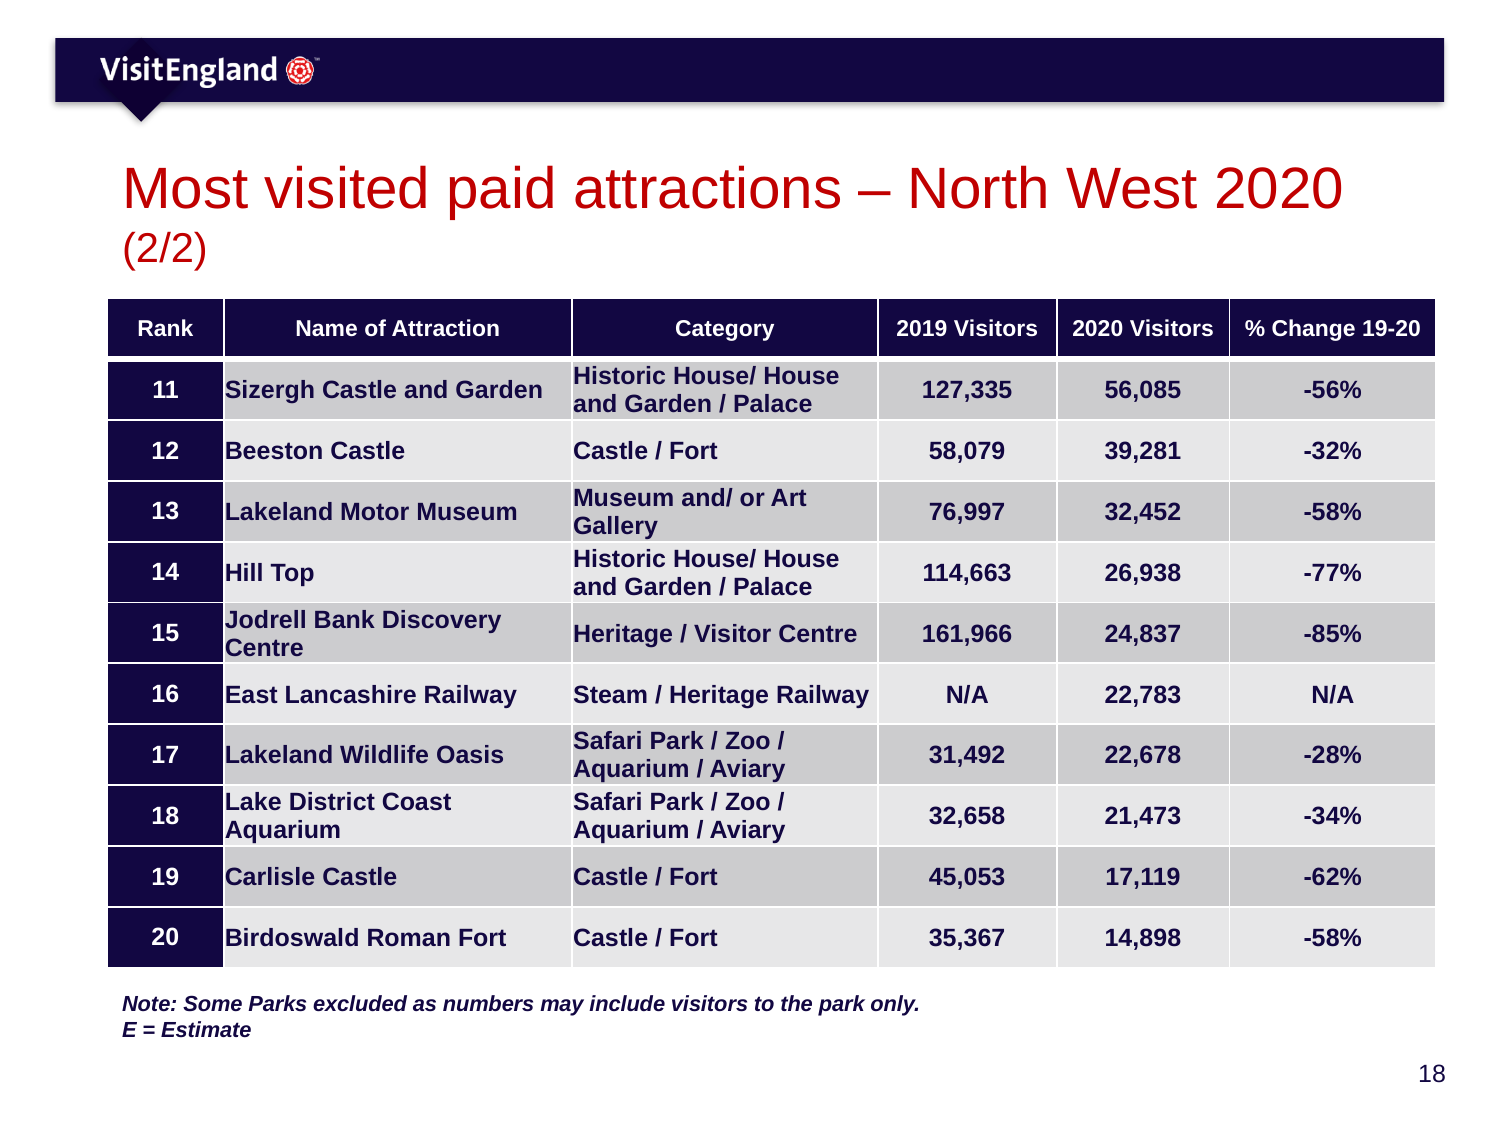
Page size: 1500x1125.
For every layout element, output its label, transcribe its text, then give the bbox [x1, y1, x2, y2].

table_cell Beeston Castle [225, 421, 571, 480]
table_cell Safari Park / Zoo / Aquarium / Aviary [573, 786, 877, 845]
table_cell 20 [108, 908, 223, 967]
table_cell Castle / Fort [573, 847, 877, 906]
table_cell -58% [1230, 482, 1435, 541]
text_box Note: Some Parks excluded as numbers may include visitors to the park only. E = Estimate [107, 982, 1405, 1050]
table_cell Sizergh Castle and Garden [225, 362, 571, 419]
table_cell 26,938 [1058, 543, 1229, 602]
table_cell 161,966 [879, 603, 1056, 662]
table_cell -56% [1230, 362, 1435, 419]
table_cell -28% [1230, 725, 1435, 784]
table_cell East Lancashire Railway [225, 664, 571, 723]
table_cell 14,898 [1058, 908, 1229, 967]
table_cell 39,281 [1058, 421, 1229, 480]
table_cell Lakeland Wildlife Oasis [225, 725, 571, 784]
table_cell 127,335 [879, 362, 1056, 419]
table_cell 21,473 [1058, 786, 1229, 845]
table_cell 14 [108, 543, 223, 602]
table_cell Castle / Fort [573, 908, 877, 967]
table_cell Carlisle Castle [225, 847, 571, 906]
table_cell Steam / Heritage Railway [573, 664, 877, 723]
table_cell -34% [1230, 786, 1435, 845]
table_cell Birdoswald Roman Fort [225, 908, 571, 967]
table_header Name of Attraction [225, 299, 571, 356]
table_cell 35,367 [879, 908, 1056, 967]
table_cell N/A [879, 664, 1056, 723]
table_cell 15 [108, 603, 223, 662]
table_cell 12 [108, 421, 223, 480]
table_cell 17 [108, 725, 223, 784]
table_header 2020 Visitors [1058, 299, 1229, 356]
table_cell -85% [1230, 603, 1435, 662]
table_cell 22,678 [1058, 725, 1229, 784]
table_cell Hill Top [225, 543, 571, 602]
table_cell Castle / Fort [573, 421, 877, 480]
table_cell -32% [1230, 421, 1435, 480]
table_cell 32,452 [1058, 482, 1229, 541]
table_cell Historic House/ House and Garden / Palace [573, 362, 877, 419]
table_cell 13 [108, 482, 223, 541]
table_cell 58,079 [879, 421, 1056, 480]
table_cell -58% [1230, 908, 1435, 967]
table_cell Heritage / Visitor Centre [573, 603, 877, 662]
table_cell Safari Park / Zoo / Aquarium / Aviary [573, 725, 877, 784]
table_cell 19 [108, 847, 223, 906]
title Most visited paid attractions – North West 2020 (2/2) [107, 143, 1445, 276]
table_cell 24,837 [1058, 603, 1229, 662]
table_cell Museum and/ or Art Gallery [573, 482, 877, 541]
table_cell 76,997 [879, 482, 1056, 541]
picture [95, 56, 322, 88]
table_cell 32,658 [879, 786, 1056, 845]
table_cell Lake District Coast Aquarium [225, 786, 571, 845]
table_cell Lakeland Motor Museum [225, 482, 571, 541]
table_cell 18 [108, 786, 223, 845]
table_cell 11 [108, 362, 223, 419]
table_cell 31,492 [879, 725, 1056, 784]
table_cell -62% [1230, 847, 1435, 906]
table_header Category [573, 299, 877, 356]
table_cell 22,783 [1058, 664, 1229, 723]
table_cell 45,053 [879, 847, 1056, 906]
table_cell Historic House/ House and Garden / Palace [573, 543, 877, 602]
table_cell 114,663 [879, 543, 1056, 602]
table_cell N/A [1230, 664, 1435, 723]
table_cell 17,119 [1058, 847, 1229, 906]
table_header 2019 Visitors [879, 299, 1056, 356]
table_cell -77% [1230, 543, 1435, 602]
table_cell 16 [108, 664, 223, 723]
table_cell Jodrell Bank Discovery Centre [225, 603, 571, 662]
table_header % Change 19-20 [1230, 299, 1435, 356]
table_header Rank [108, 299, 223, 356]
table_cell 56,085 [1058, 362, 1229, 419]
